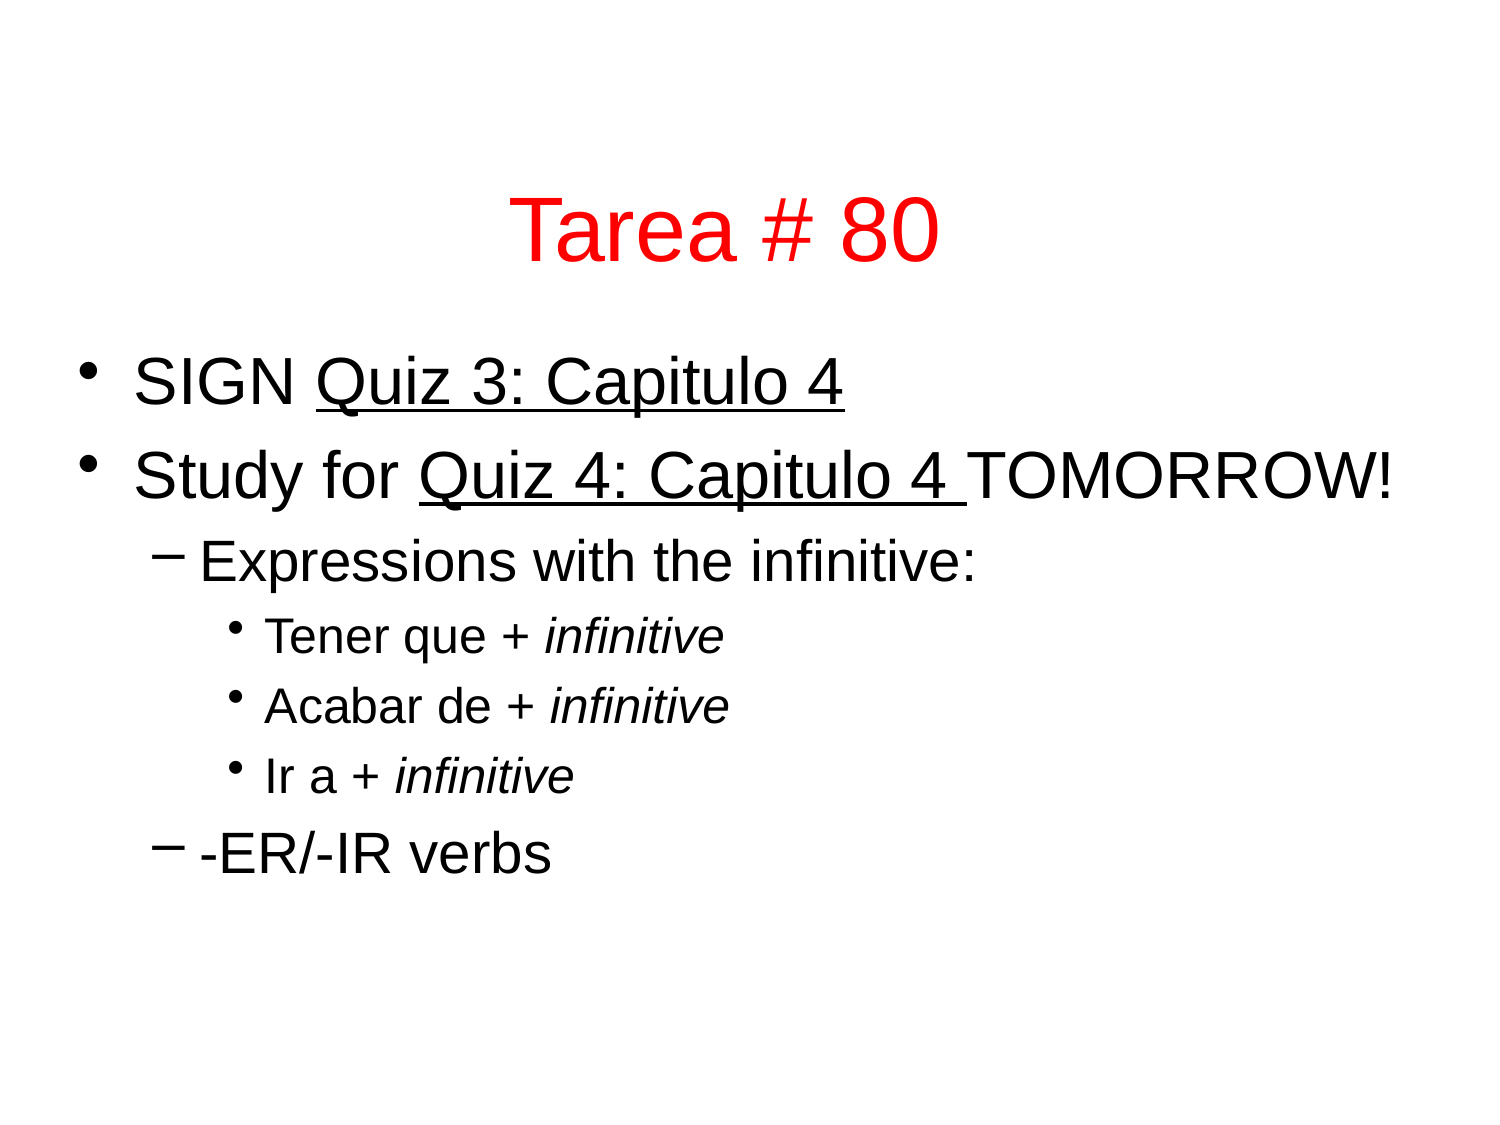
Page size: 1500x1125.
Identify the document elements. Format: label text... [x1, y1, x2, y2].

list SIGN Quiz 3: Capitulo 4 Study for Quiz 4: Capitulo 4 TOMORROW! Expressions with the infinitive: Tener que + infinitive Acabar de + infinitive Ir a + infinitive -ER/-IR verbs [62, 237, 1413, 1038]
text_box Tarea # 80 [49, 112, 1400, 338]
